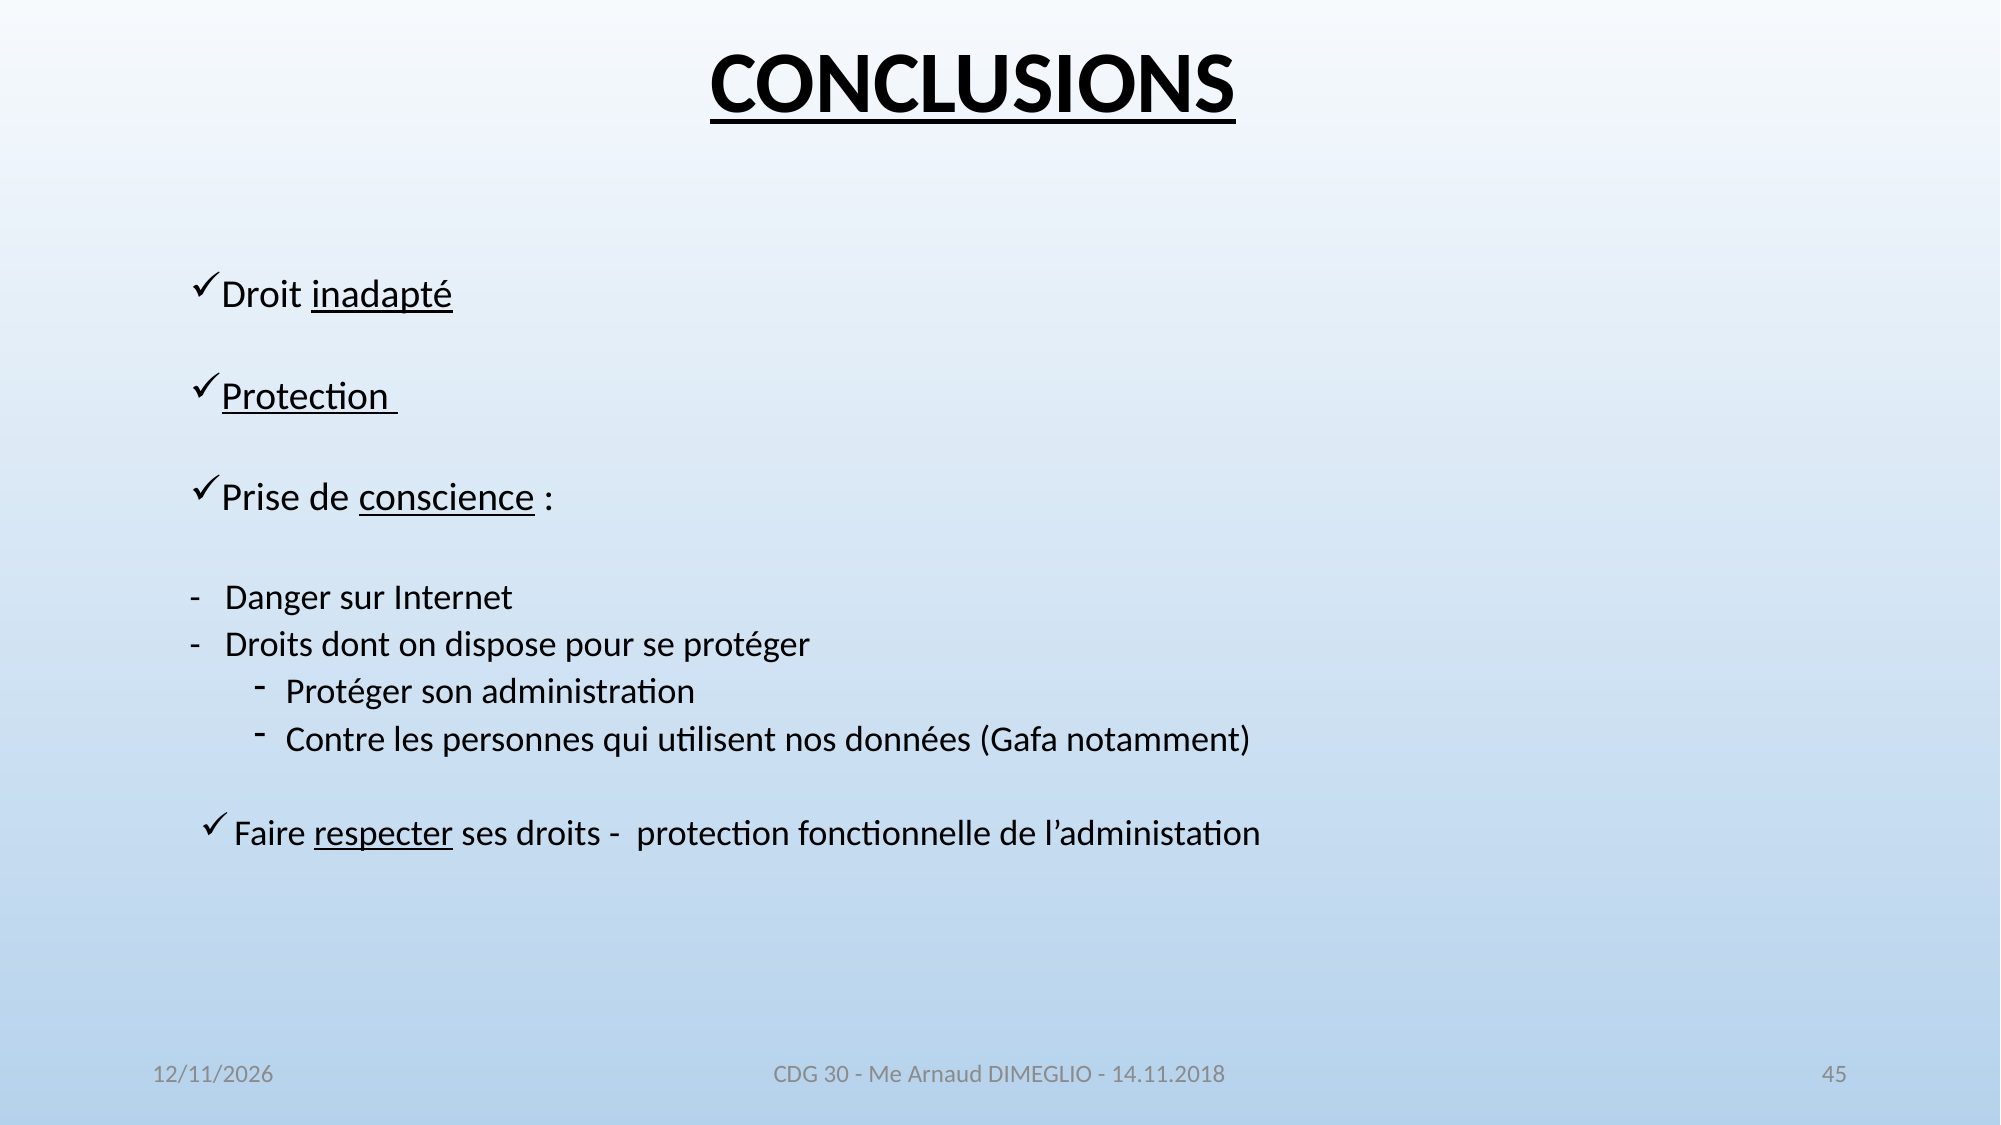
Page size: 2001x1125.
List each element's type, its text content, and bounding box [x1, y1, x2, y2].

title CONCLUSIONS [110, 28, 1836, 246]
footer CDG 30 - Me Arnaud DIMEGLIO - 14.11.2018 [662, 1042, 1338, 1103]
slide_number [137, 1042, 588, 1103]
list Droit inadapté Protection Prise de conscience : - Danger sur Internet - Droits dont on dispose pour se protéger Protéger son administration Contre les personnes qui utilisent nos données (Gafa notamment) Faire respecter ses droits - protection fonctionnelle de l’administation [110, 266, 1836, 970]
slide_number 45 [1412, 1042, 1863, 1103]
